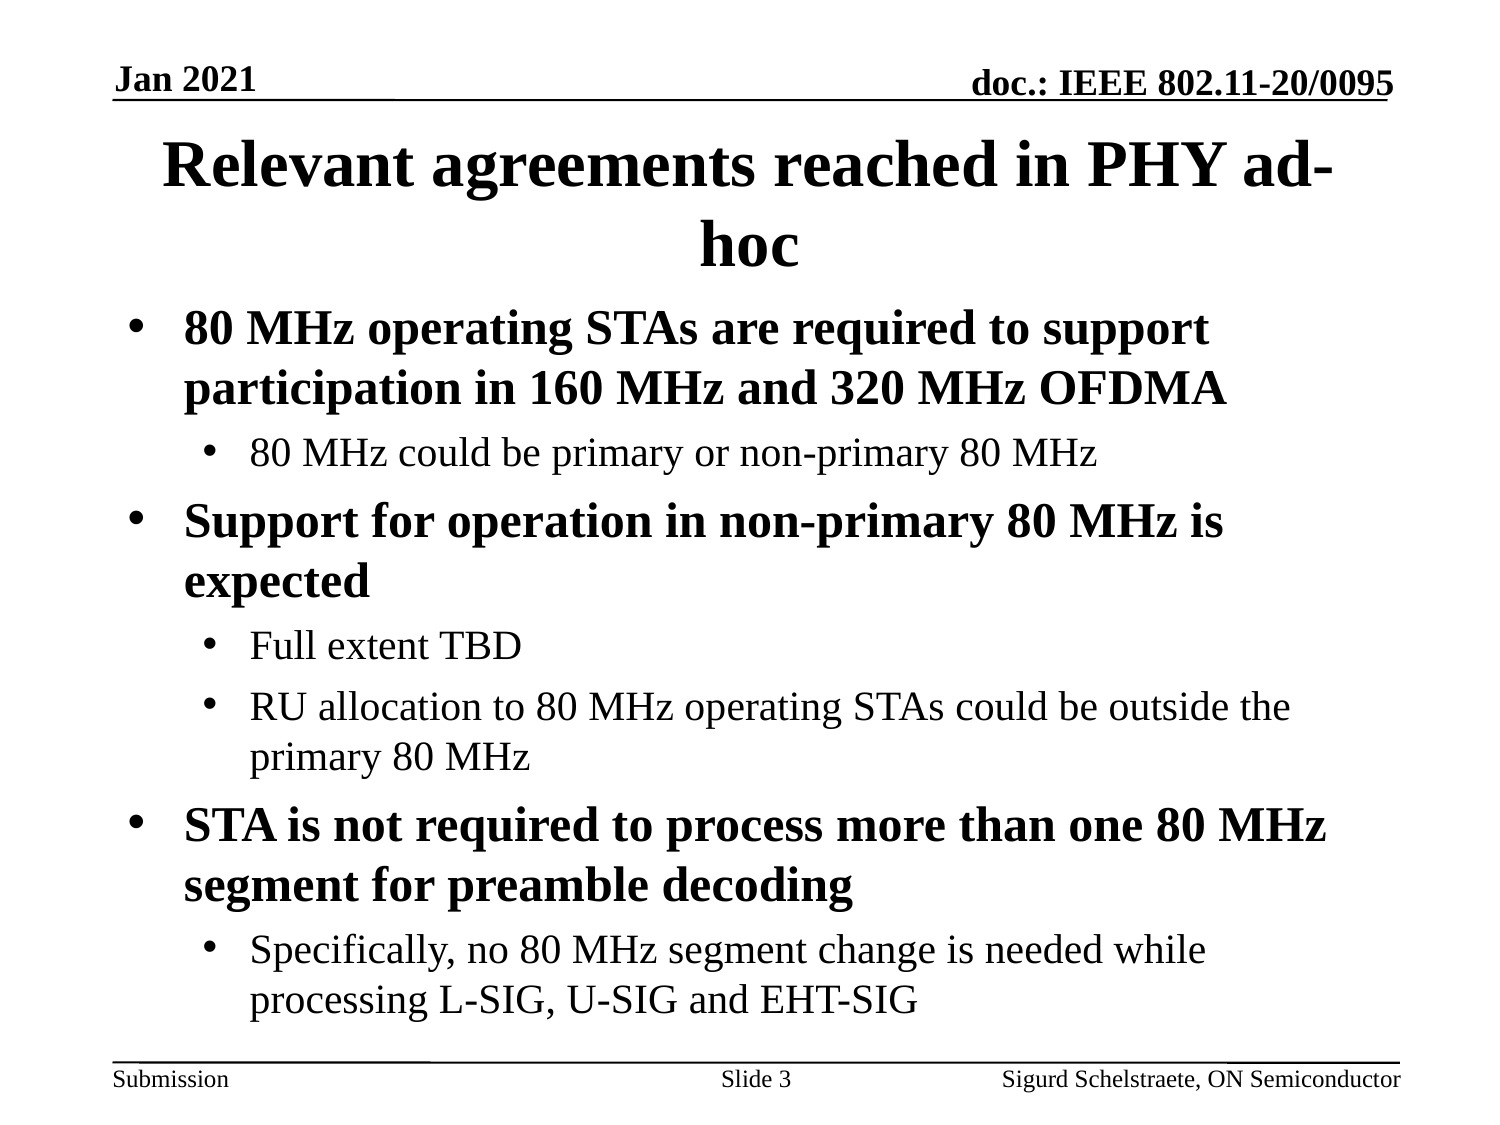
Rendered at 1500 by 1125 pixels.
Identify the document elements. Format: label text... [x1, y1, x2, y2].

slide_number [114, 54, 423, 100]
footer Sigurd Schelstraete, ON Semiconductor [902, 1061, 1402, 1093]
list 80 MHz operating STAs are required to support participation in 160 MHz and 320 MHz OFDMA 80 MHz could be primary or non-primary 80 MHz Support for operation in non-primary 80 MHz is expected Full extent TBD RU allocation to 80 MHz operating STAs could be outside the primary 80 MHz STA is not required to process more than one 80 MHz segment for preamble decoding Specifically, no 80 MHz segment change is needed while processing L-SIG, U-SIG and EHT-SIG [112, 286, 1388, 1000]
title Relevant agreements reached in PHY ad-hoc [112, 112, 1388, 286]
slide_number Slide 3 [712, 1061, 800, 1123]
